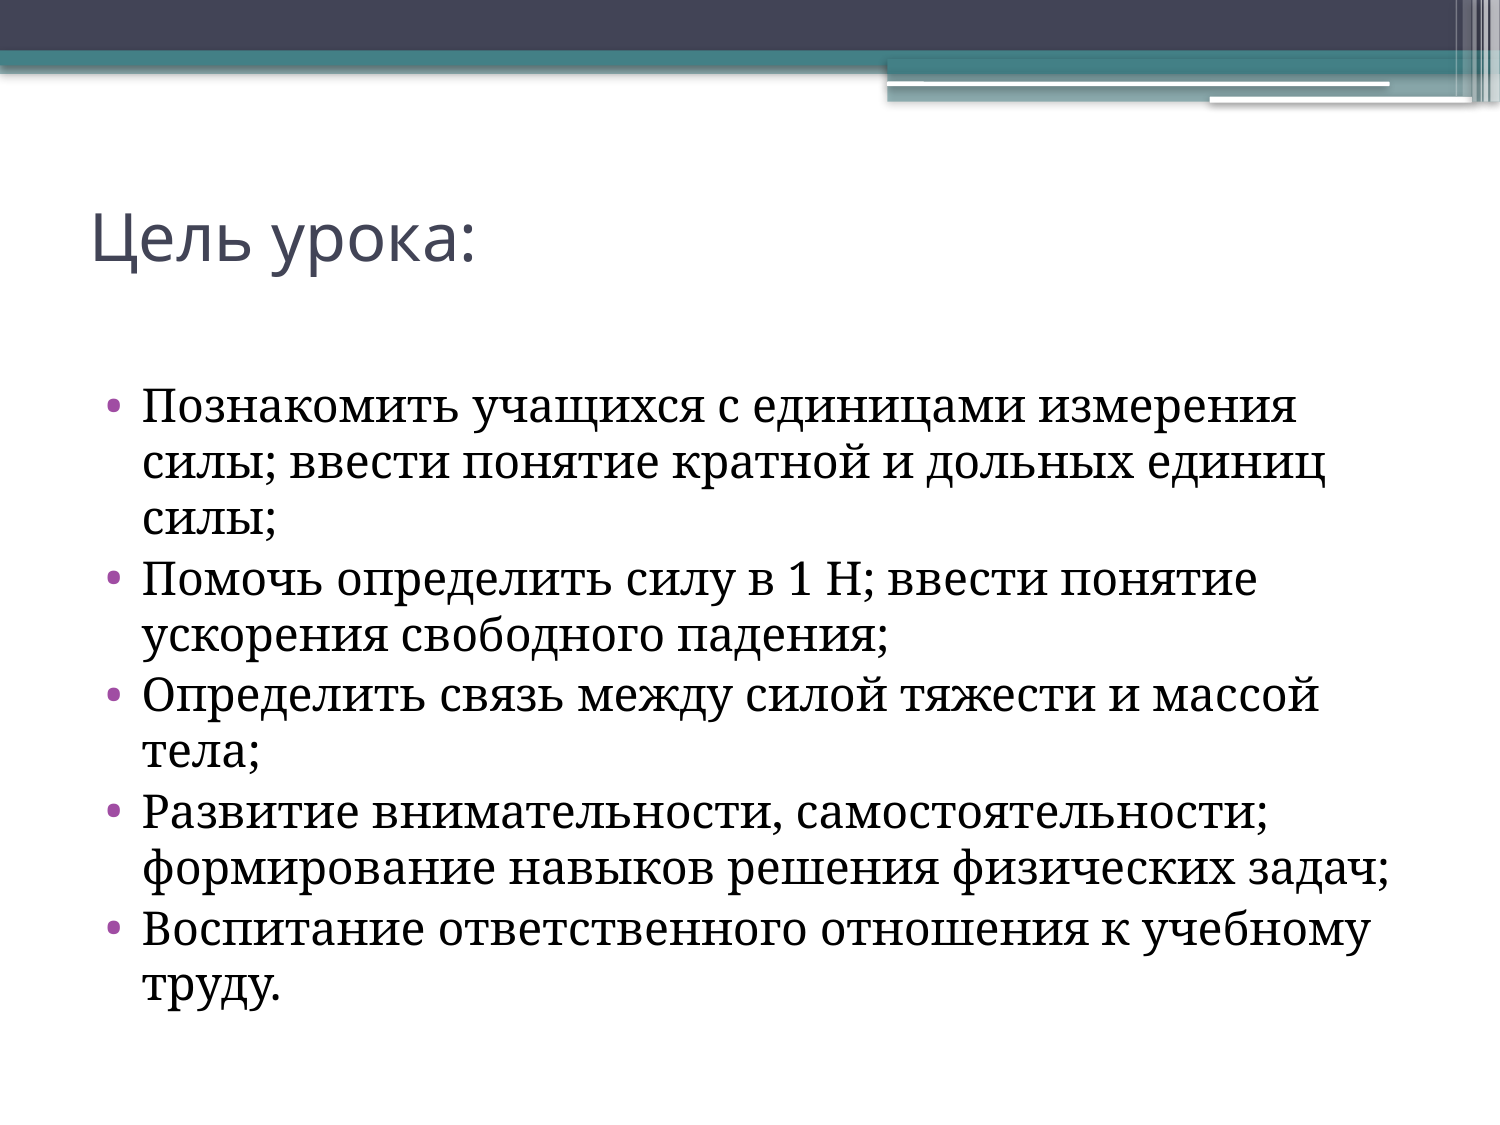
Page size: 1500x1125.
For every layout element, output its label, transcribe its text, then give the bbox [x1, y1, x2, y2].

title Цель урока: [75, 187, 1425, 363]
list Познакомить учащихся с единицами измерения силы; ввести понятие кратной и дольных единиц силы; Помочь определить силу в 1 Н; ввести понятие ускорения свободного падения; Определить связь между силой тяжести и массой тела; Развитие внимательности, самостоятельности; формирование навыков решения физических задач; Воспитание ответственного отношения к учебному труду. [75, 368, 1425, 1079]
